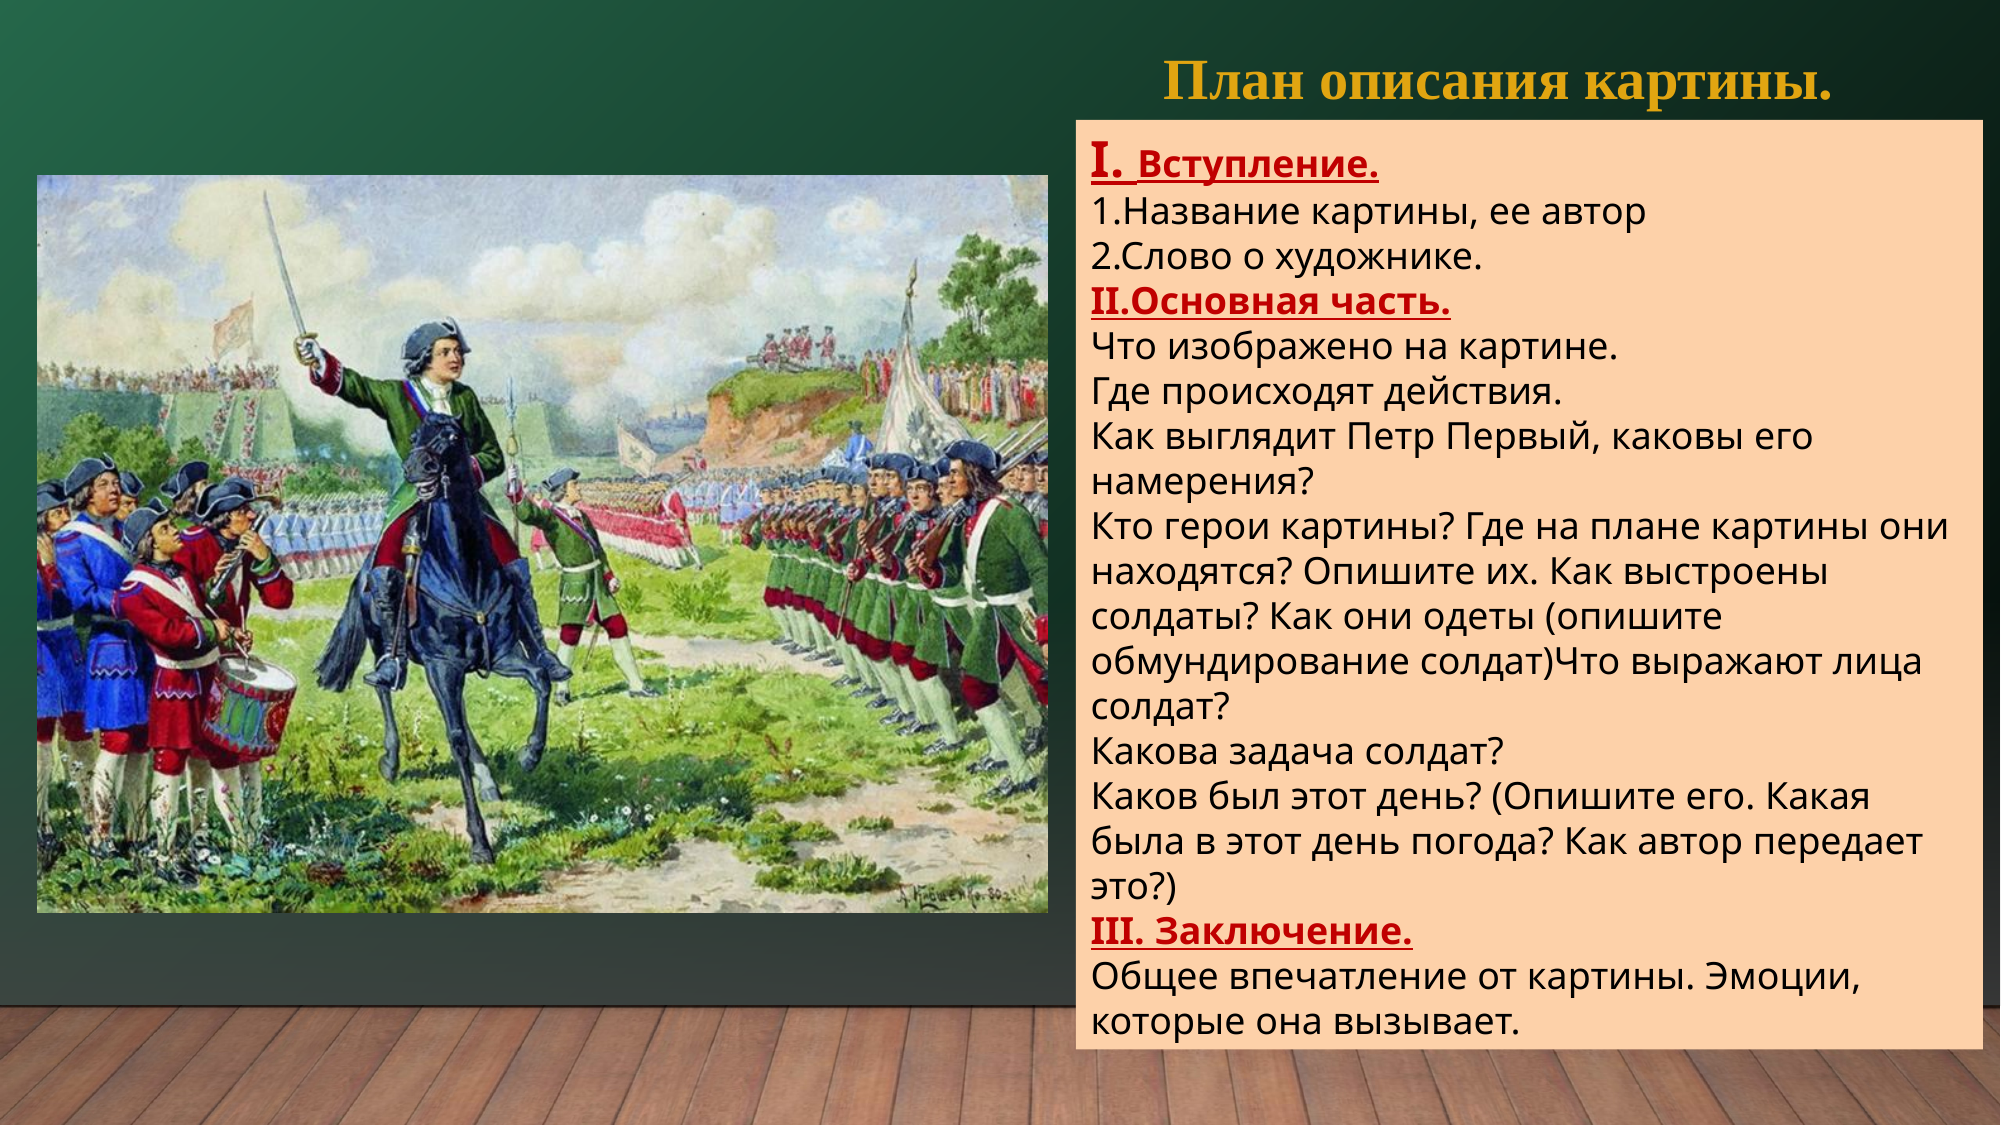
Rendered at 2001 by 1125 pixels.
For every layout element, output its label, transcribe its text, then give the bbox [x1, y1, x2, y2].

text_box План описания картины. [1047, 34, 1964, 119]
picture [37, 175, 1048, 913]
picture [0, 1005, 2000, 1125]
text_box I. Вступление. 1.Название картины, ее автор 2.Слово о художнике. II.Основная часть. Что изображено на картине. Где происходят действия. Как выглядит Петр Первый, каковы его намерения? Кто герои картины? Где на плане картины они находятся? Опишите их. Как выстроены солдаты? Как они одеты (опишите обмундирование солдат)Что выражают лица солдат? Какова задача солдат? Каков был этот день? (Опишите его. Какая была в этот день погода? Как автор передает это?) III. Заключение. Общее впечатление от картины. Эмоции, которые она вызывает. [1075, 119, 1983, 1050]
